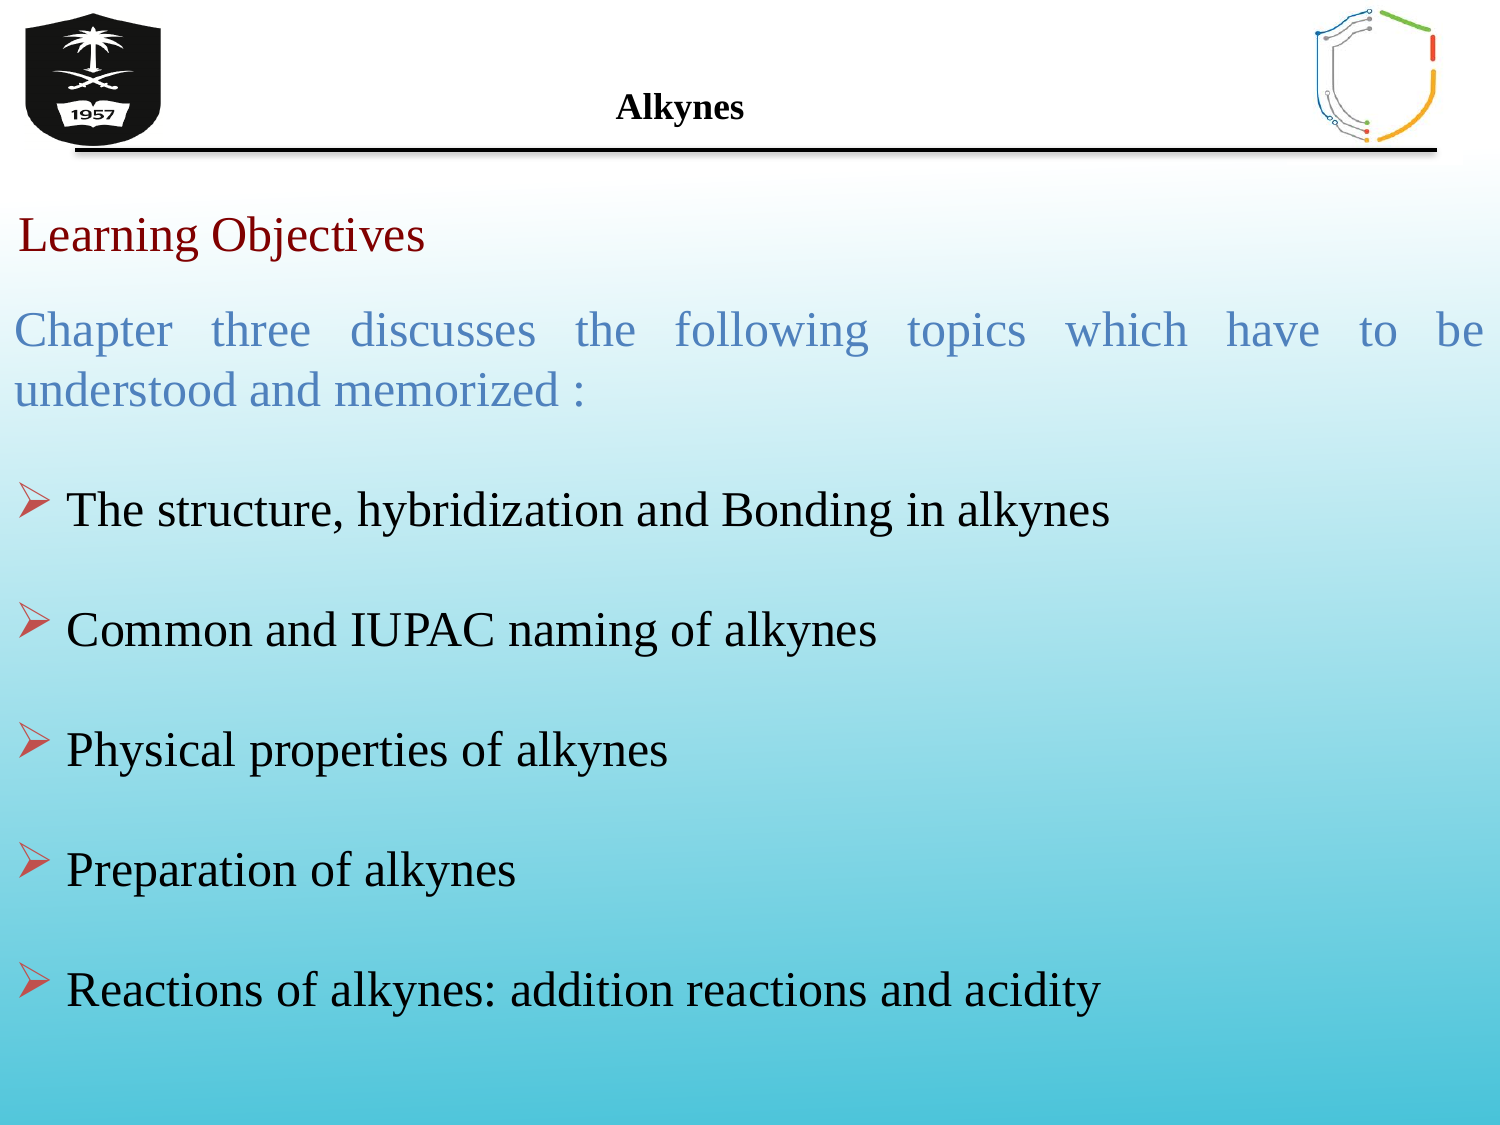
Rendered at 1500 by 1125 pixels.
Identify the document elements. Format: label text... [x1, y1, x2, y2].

picture [24, 12, 163, 151]
text_box Alkynes [600, 74, 760, 135]
title Learning Objectives [0, 187, 482, 275]
picture [1287, 0, 1463, 165]
text_box Chapter three discusses the following topics which have to be understood and memorized : The structure, hybridization and Bonding in alkynes Common and IUPAC naming of alkynes Physical properties of alkynes Preparation of alkynes Reactions of alkynes: addition reactions and acidity [0, 288, 1500, 1084]
